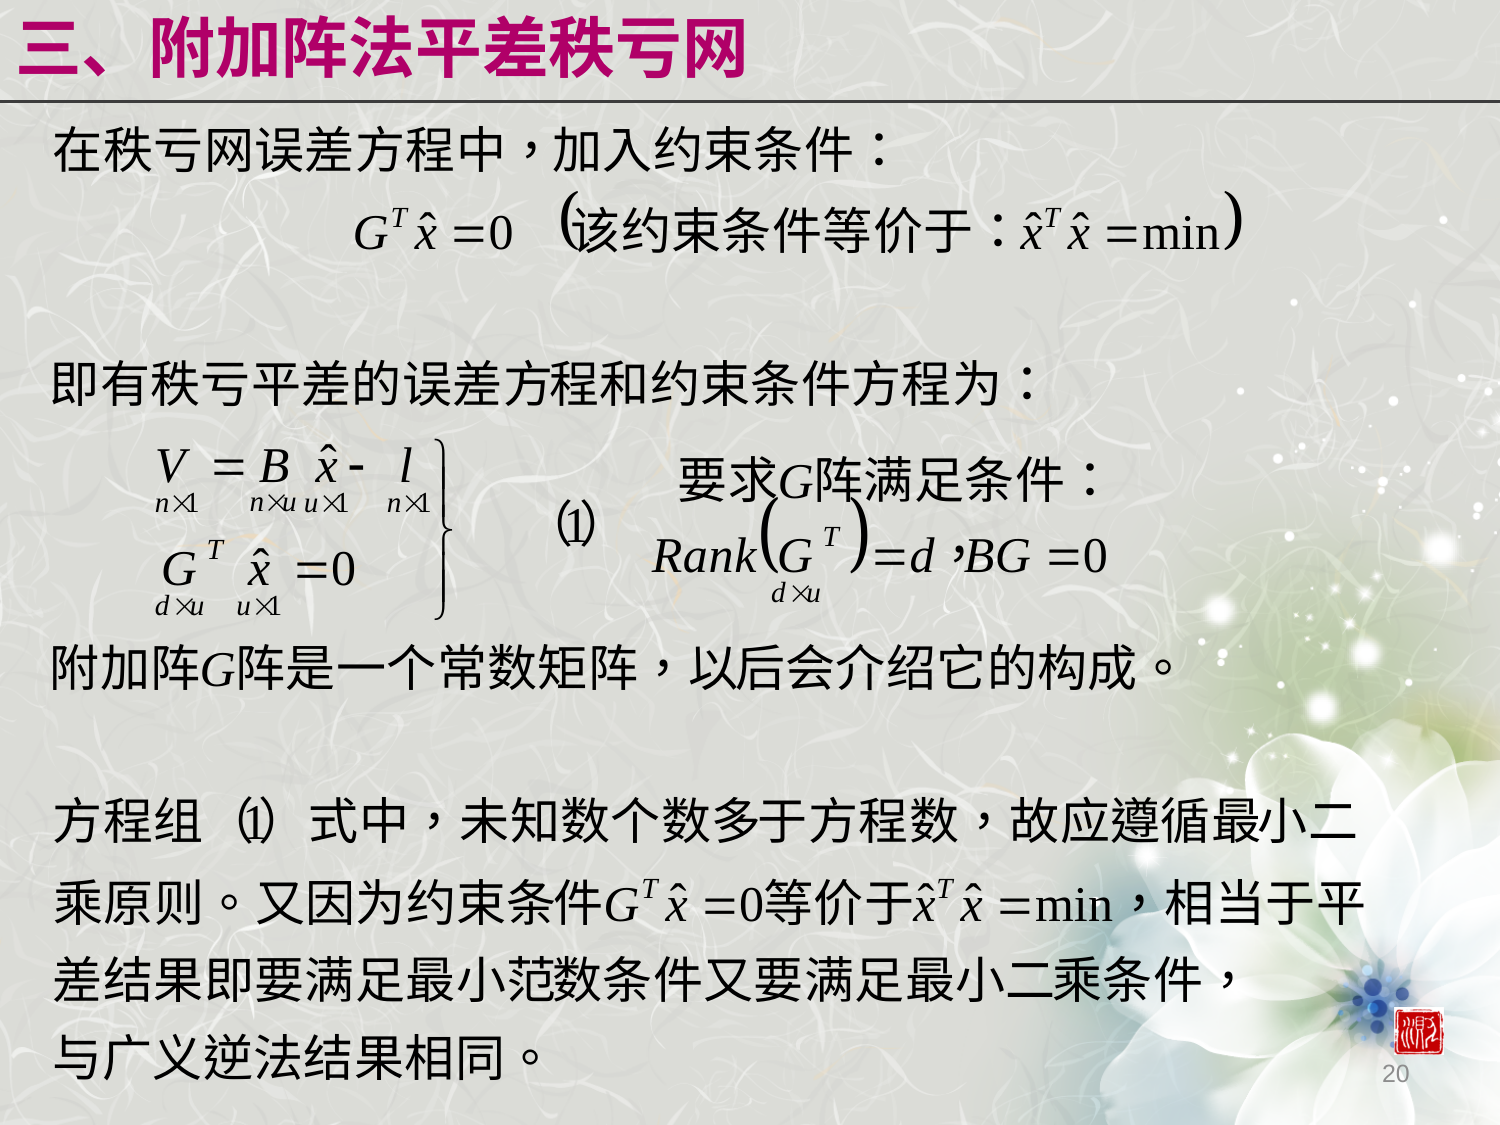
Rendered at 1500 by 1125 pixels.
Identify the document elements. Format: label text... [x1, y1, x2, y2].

slide_number 20 [1074, 1042, 1425, 1103]
title 三、附加阵法平差秩亏网 [0, 0, 967, 92]
picture [0, 103, 1500, 1125]
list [46, 115, 1372, 1091]
picture [0, 0, 1500, 100]
